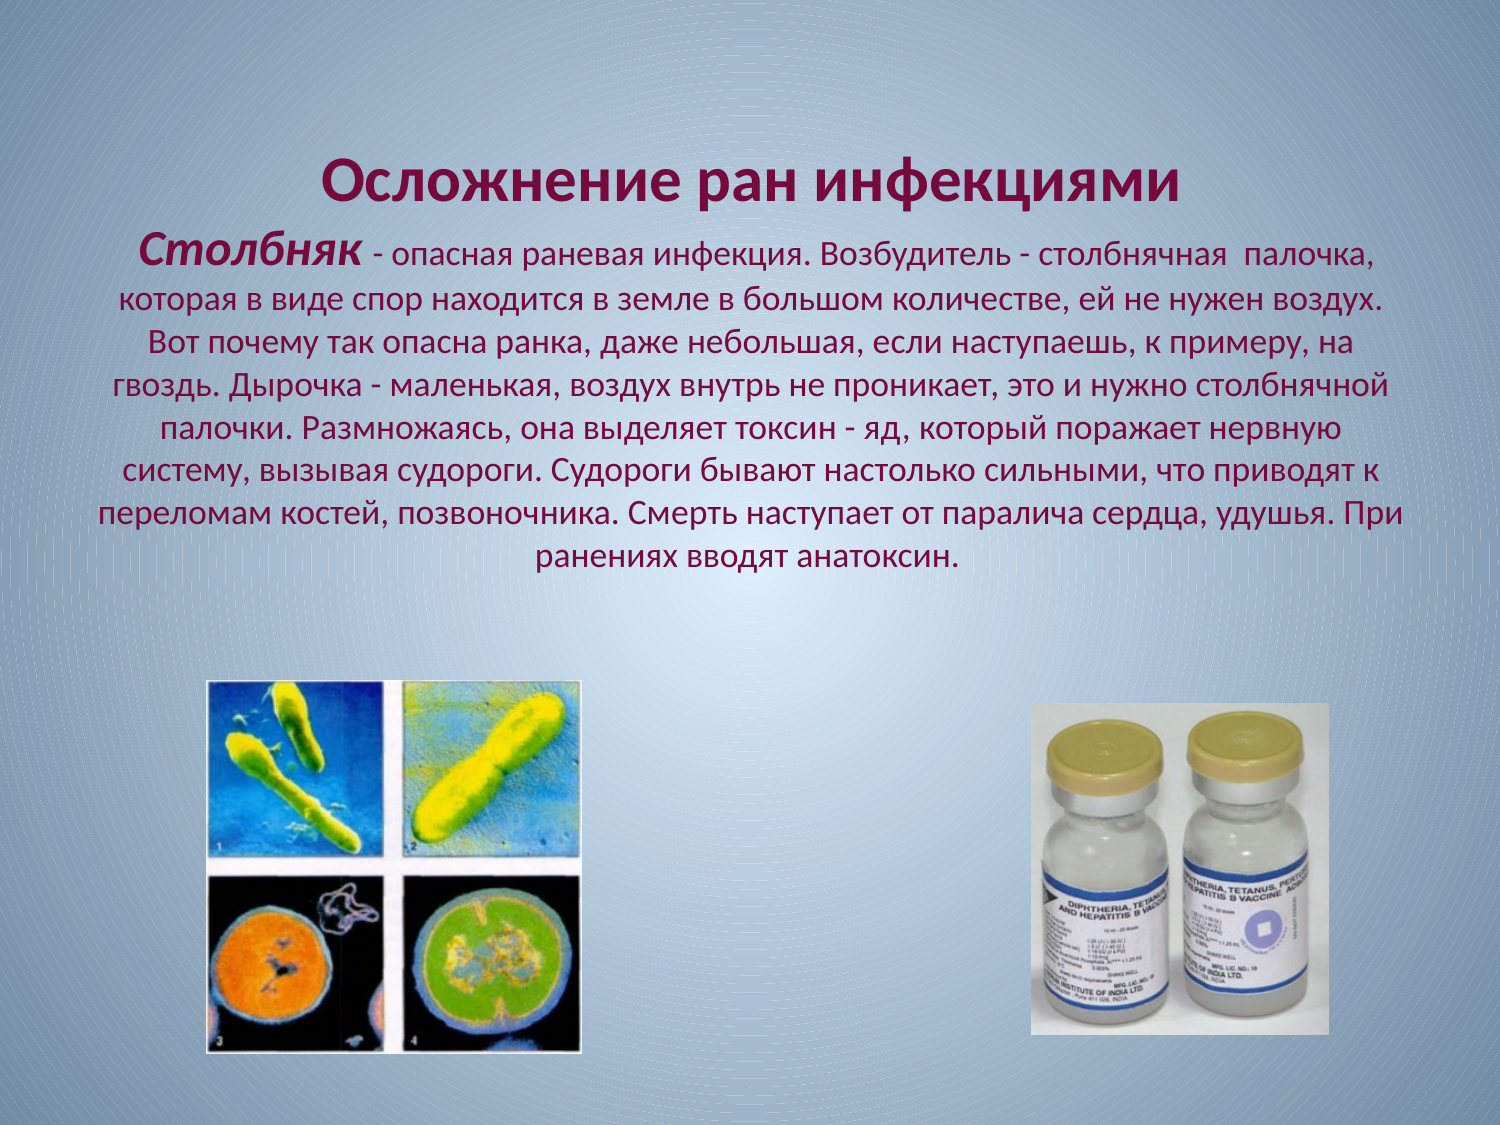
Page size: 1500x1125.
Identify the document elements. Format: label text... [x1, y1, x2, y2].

picture [1031, 703, 1329, 1036]
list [206, 680, 582, 1054]
title Осложнение ран инфекциями Столбняк - опасная раневая инфекция. Возбудитель - столбнячная палочка, которая в виде спор находится в земле в большом количестве, ей не нужен воздух. Вот почему так опасна ранка, даже небольшая, если наступаешь, к примеру, на гвоздь. Дырочка - маленькая, воздух внутрь не проникает, это и нужно столбнячной палочки. Размножаясь, она выделяет токсин - яд, который поражает нервную систему, вызывая судороги. Судороги бывают настолько сильными, что приводят к переломам костей, позвоночника. Смерть наступает от паралича сердца, удушья. При ранениях вводят анатоксин. [76, 42, 1427, 669]
